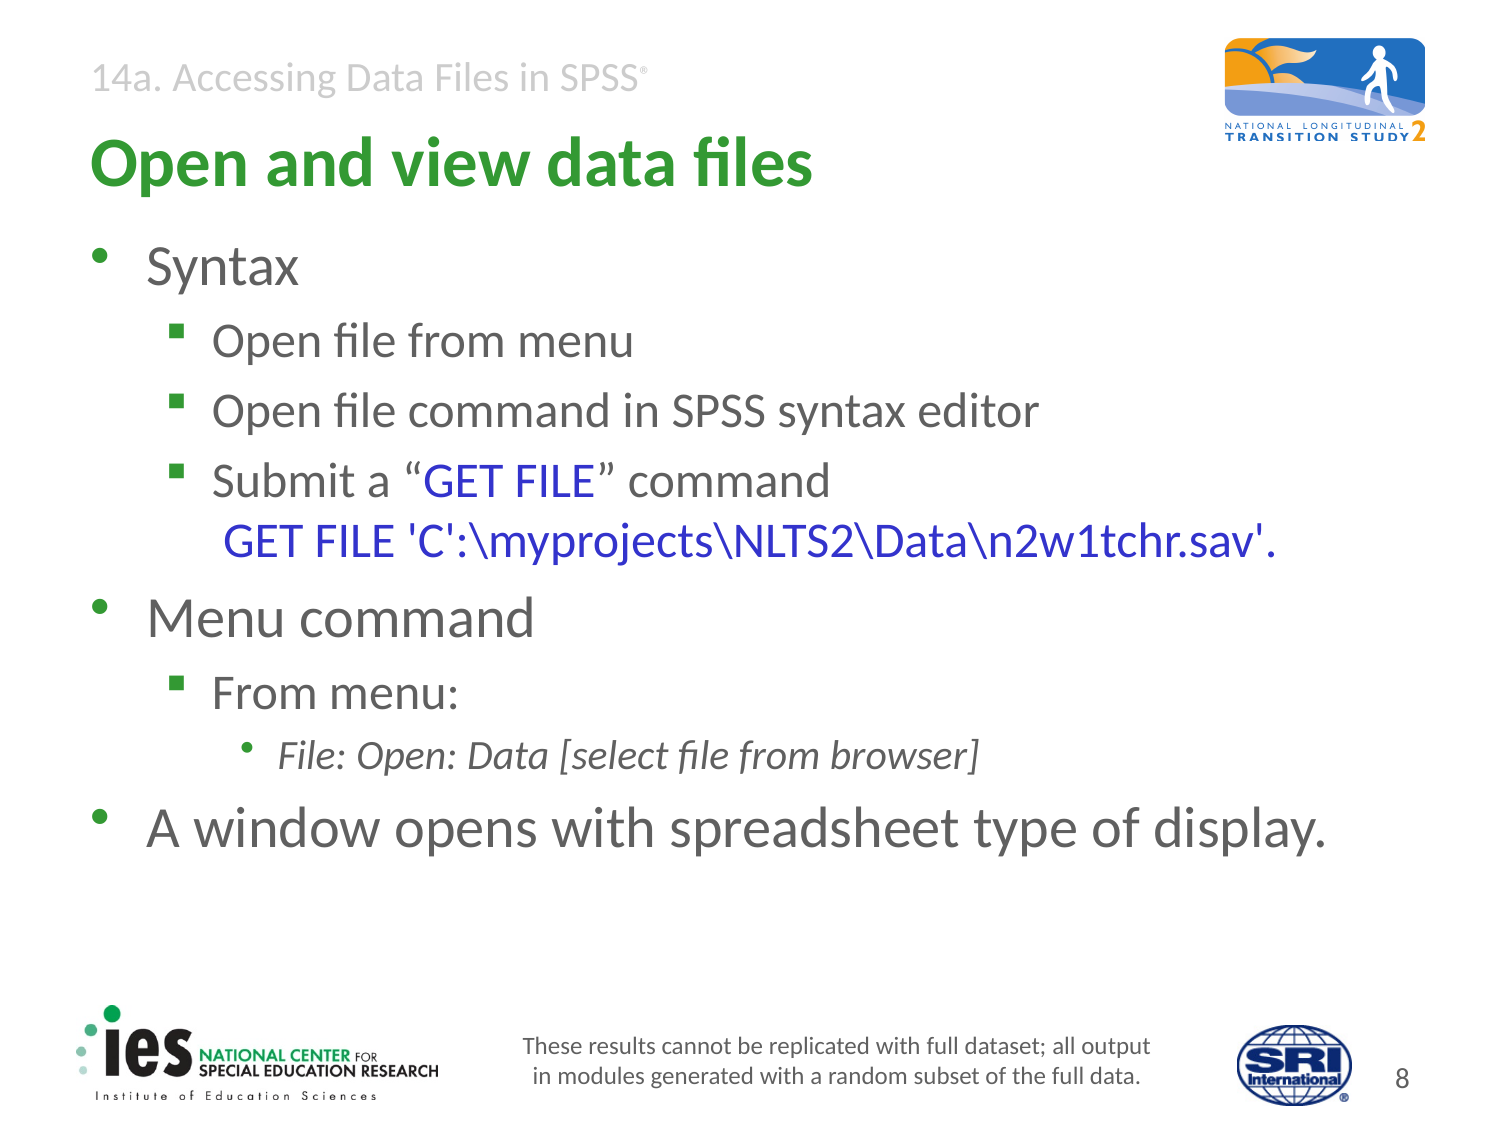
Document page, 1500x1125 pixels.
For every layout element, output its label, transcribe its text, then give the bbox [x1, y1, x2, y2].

slide_number 7 [1321, 1051, 1426, 1125]
picture [76, 1005, 438, 1100]
title Open and view data files [74, 90, 1426, 219]
picture [1237, 1025, 1352, 1106]
footer These results cannot be replicated with full dataset; all output in modules generated with a random subset of the full data. [437, 1021, 1238, 1101]
list Syntax Open file from menu Open file command in SPSS syntax editor Submit a “Get File” command Get File 'C':\myprojects\NLTS2\Data\n2w1tchr.sav'. Menu command From menu: File: Open: Data [select file from browser] A window opens with spreadsheet type of display. [74, 219, 1426, 963]
